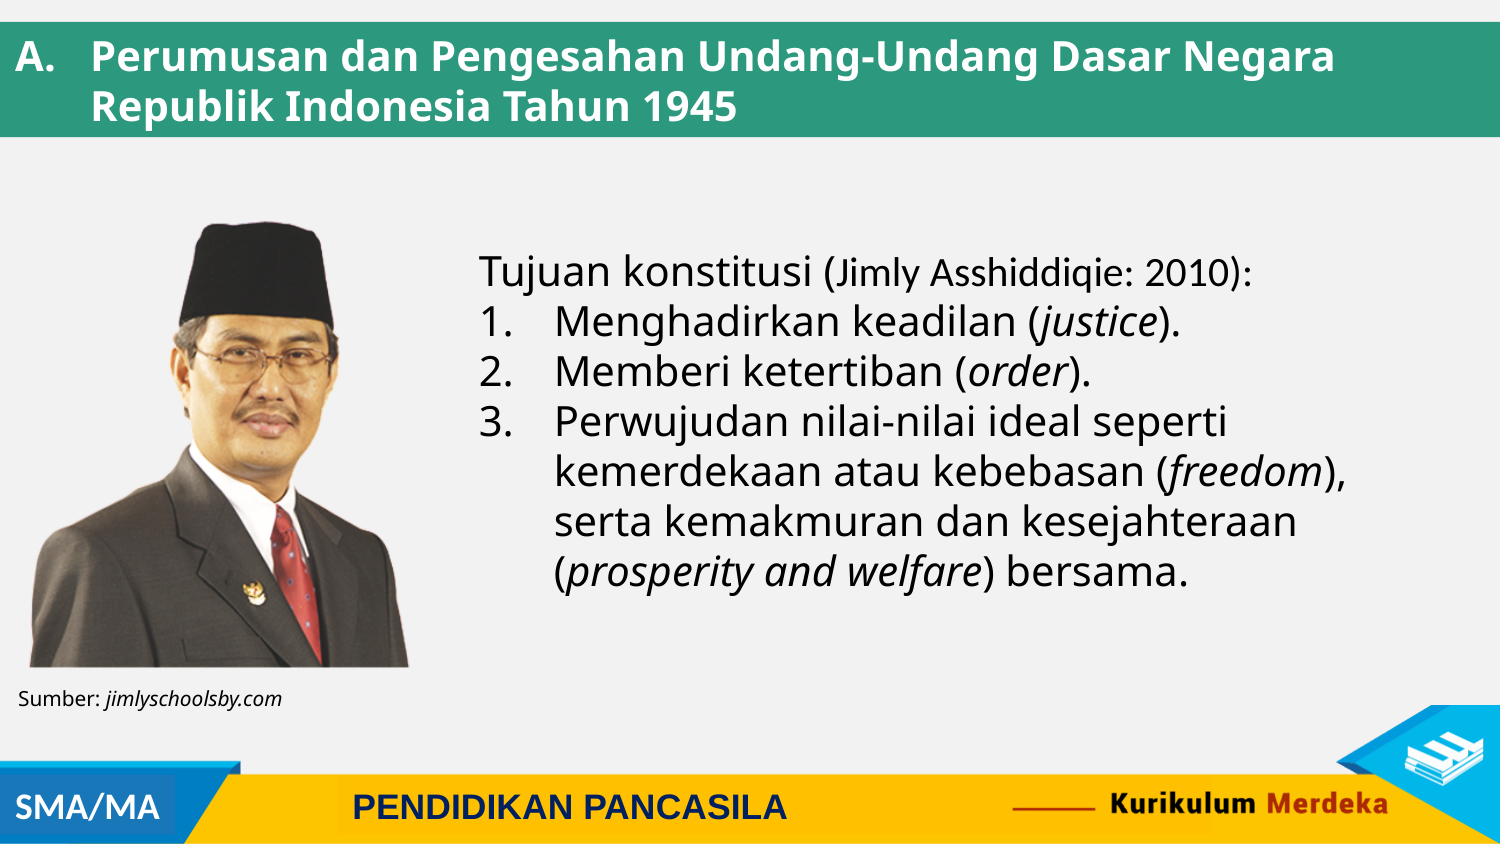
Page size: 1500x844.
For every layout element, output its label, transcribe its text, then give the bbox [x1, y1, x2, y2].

text_box Tujuan konstitusi (Jimly Asshiddiqie: 2010): Menghadirkan keadilan (justice). Memberi ketertiban (order). Perwujudan nilai-nilai ideal seperti kemerdekaan atau kebebasan (freedom), serta kemakmuran dan kesejahteraan (prosperity and welfare) bersama. [468, 237, 1398, 603]
picture [24, 174, 465, 669]
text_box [0, 705, 1500, 844]
text_box Sumber: jimlyschoolsby.com [3, 678, 298, 704]
text_box Perumusan dan Pengesahan Undang-Undang Dasar Negara Republik Indonesia Tahun 1945 [0, 20, 1500, 139]
